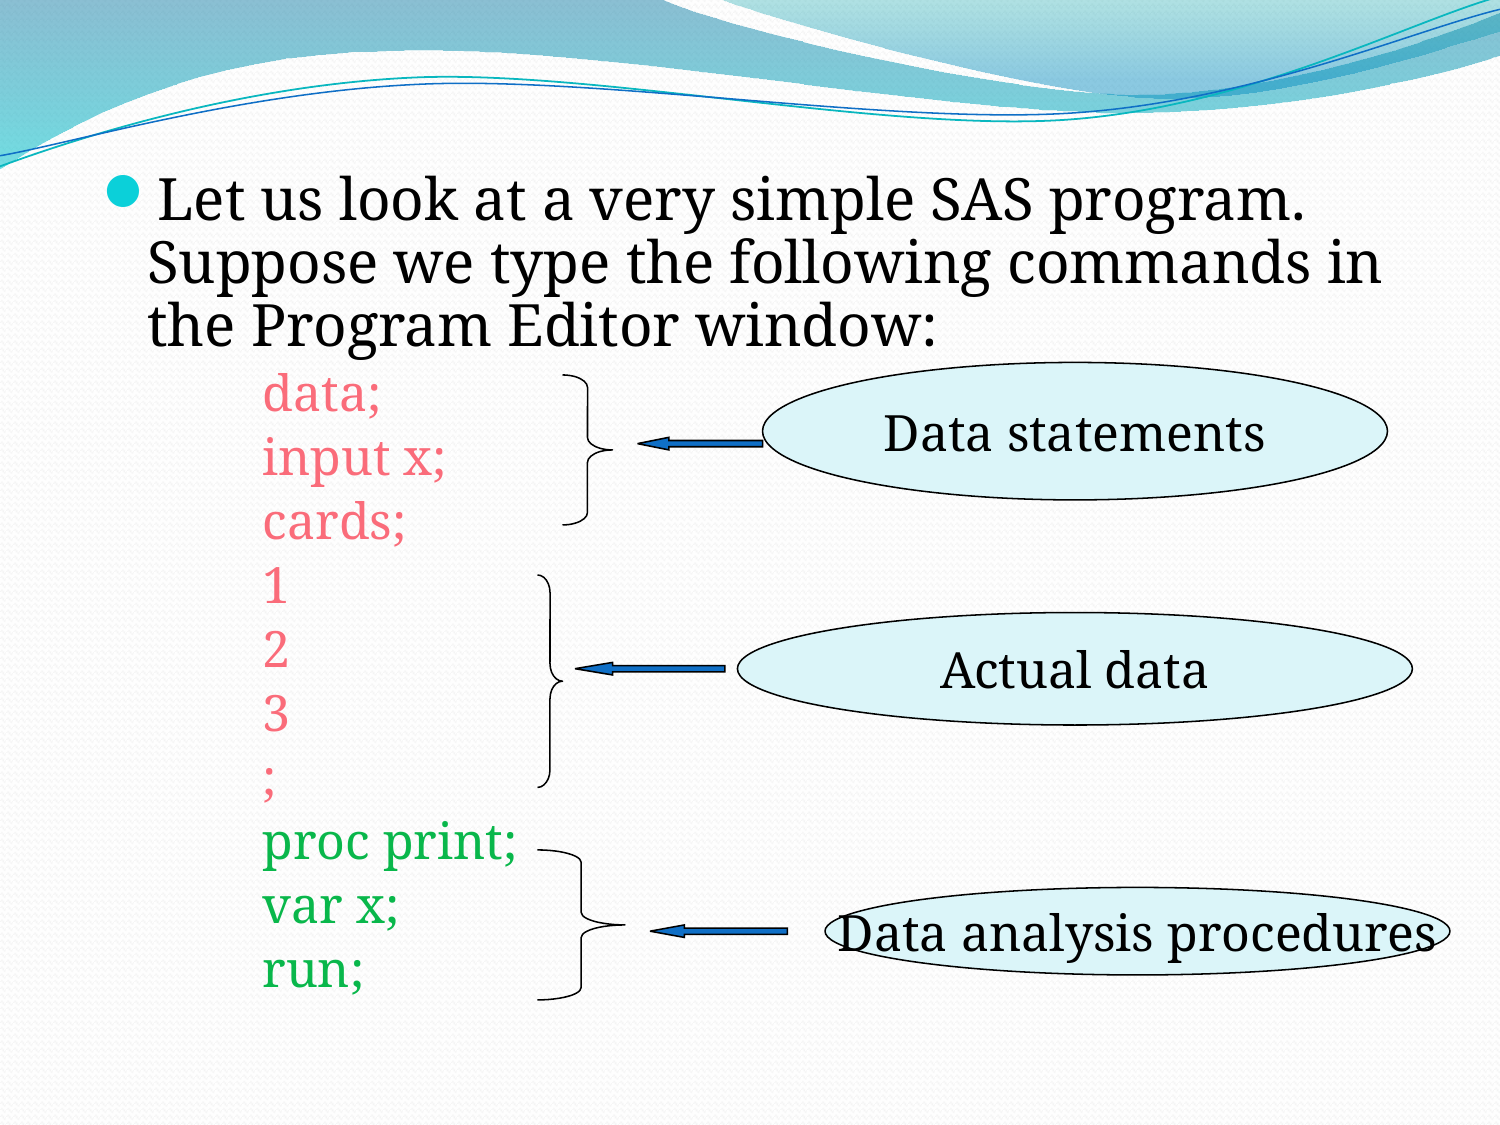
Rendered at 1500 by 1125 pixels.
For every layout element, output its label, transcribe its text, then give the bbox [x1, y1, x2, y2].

list Let us look at a very simple SAS program. Suppose we type the following commands in the Program Editor window: data; input x; cards; 1 2 3 ; proc print; var x; run; [87, 162, 1438, 1080]
text_box [537, 574, 563, 788]
text_box Data analysis procedures [825, 887, 1450, 975]
text_box [649, 924, 788, 938]
text_box [637, 437, 763, 450]
text_box [537, 849, 625, 1000]
text_box [574, 662, 725, 675]
text_box Data statements [762, 362, 1388, 500]
text_box [562, 374, 613, 525]
text_box Actual data [737, 612, 1413, 726]
